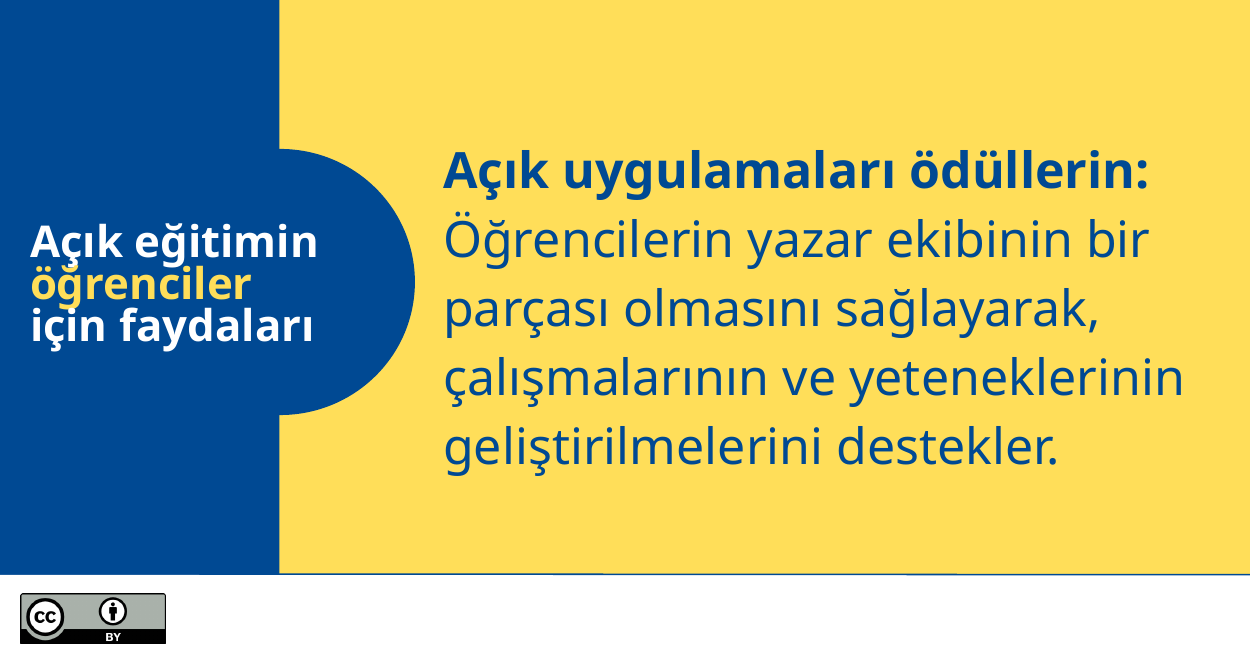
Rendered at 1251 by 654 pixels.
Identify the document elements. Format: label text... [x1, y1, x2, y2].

text_box [0, 0, 280, 573]
text_box Açık eğitimin öğrenciler için faydaları [15, 209, 356, 366]
text_box [167, 148, 415, 416]
text_box [0, 582, 1250, 654]
picture [20, 592, 166, 645]
text_box Açık uygulamaları ödüllerin: Öğrencilerin yazar ekibinin bir parçası olmasını sağlayarak, çalışmalarının ve yeteneklerinin geliştirilmelerini destekler. [428, 114, 1213, 490]
